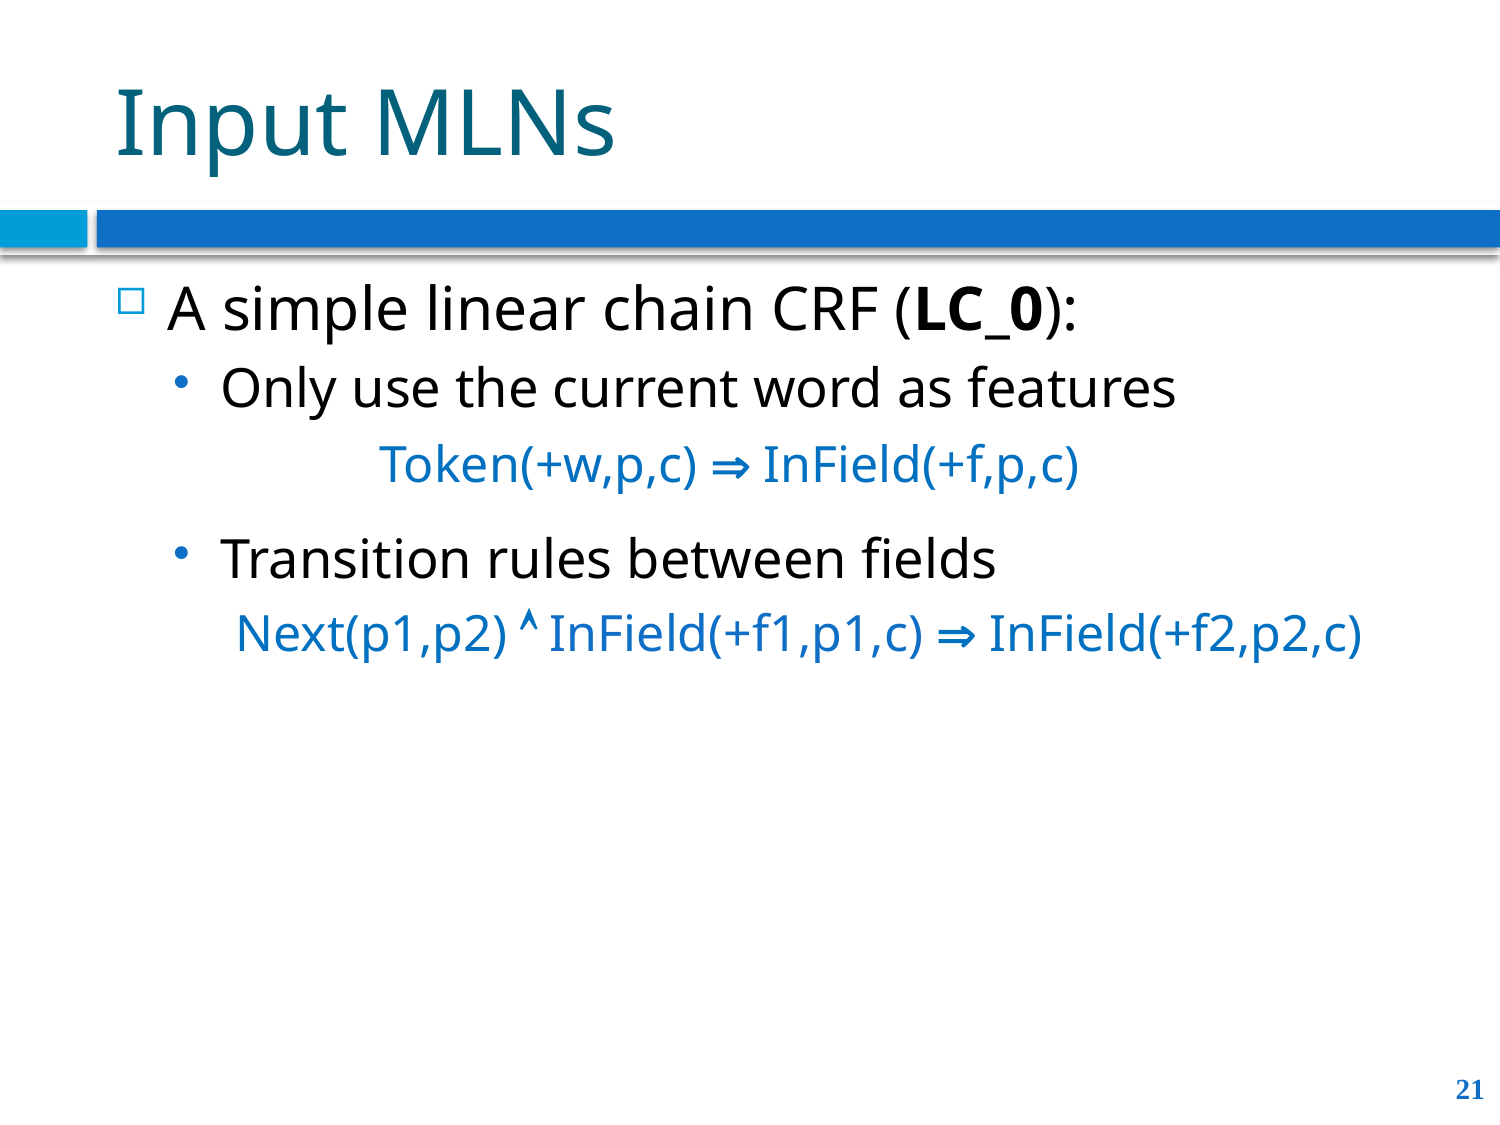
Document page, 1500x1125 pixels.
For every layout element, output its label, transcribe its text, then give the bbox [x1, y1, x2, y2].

title Input MLNs [100, 37, 1438, 200]
text_box Token(+w,p,c)  InField(+f,p,c) [365, 424, 1095, 500]
slide_number 21 [1425, 1050, 1500, 1125]
list A simple linear chain CRF (LC_0): Only use the current word as features Transition rules between fields Next(p1,p2)  InField(+f1,p1,c)  InField(+f2,p2,c) [100, 262, 1438, 1000]
